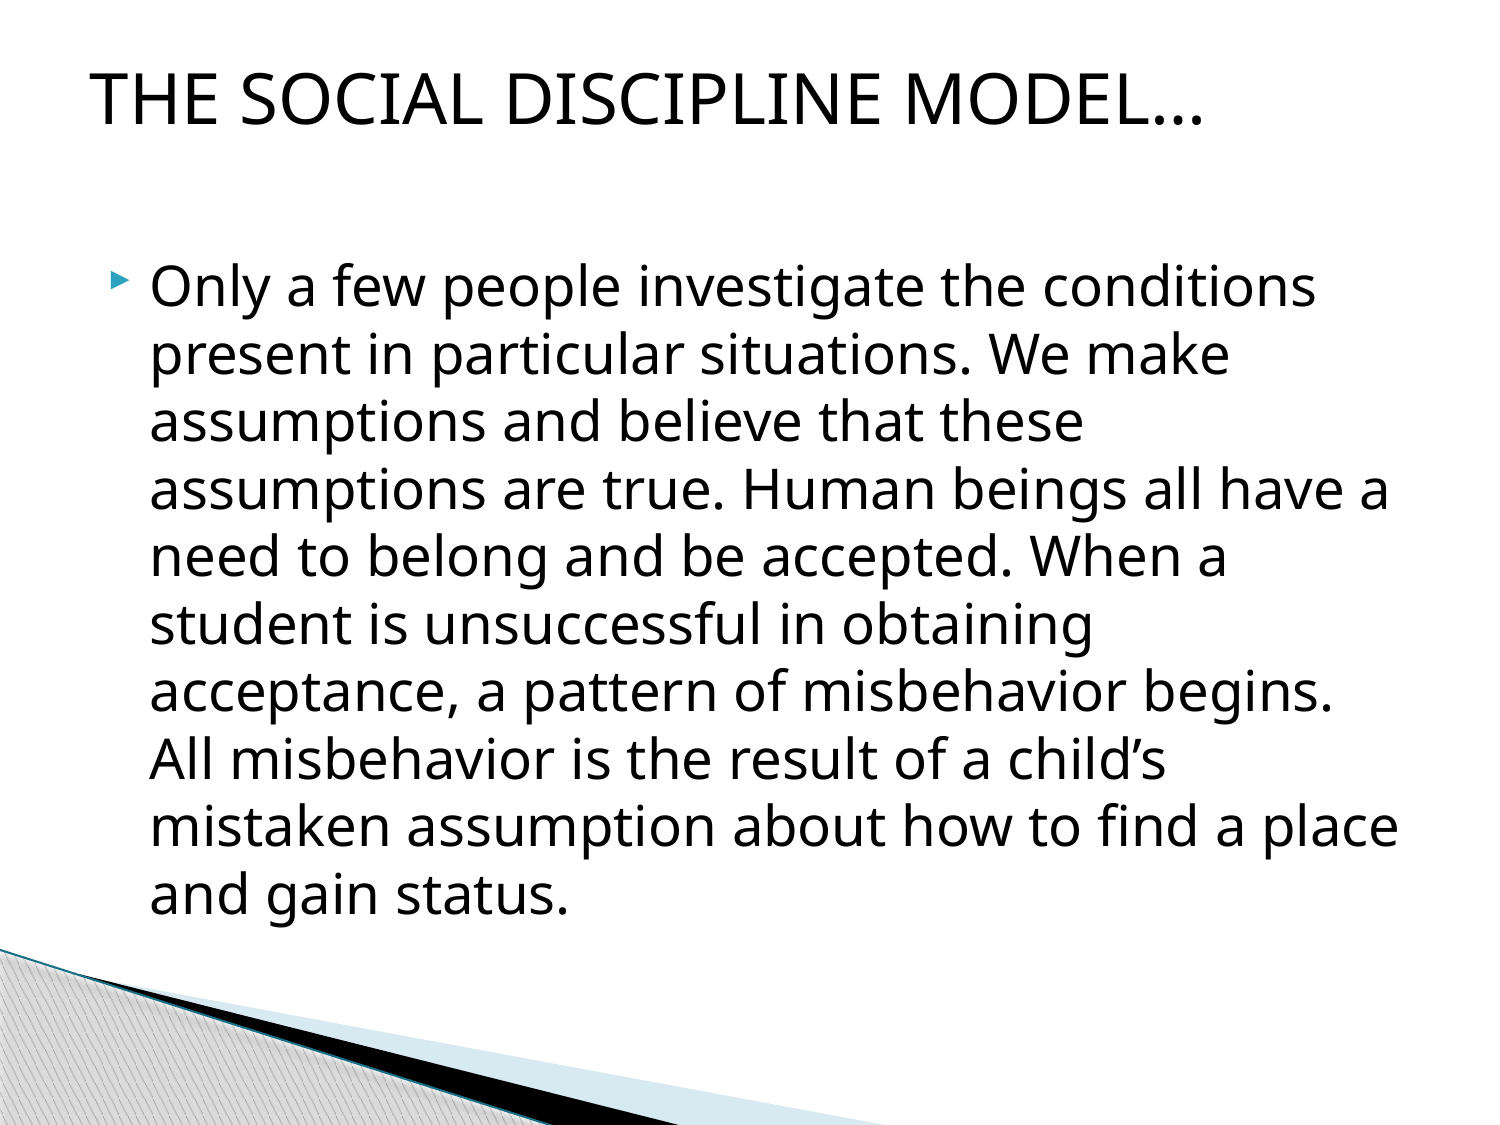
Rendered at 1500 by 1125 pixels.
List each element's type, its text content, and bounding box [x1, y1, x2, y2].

list Only a few people investigate the conditions present in particular situations. We make assumptions and believe that these assumptions are true. Human beings all have a need to belong and be accepted. When a student is unsuccessful in obtaining acceptance, a pattern of misbehavior begins. All misbehavior is the result of a child’s mistaken assumption about how to find a place and gain status. [75, 243, 1425, 986]
title THE SOCIAL DISCIPLINE MODEL… [75, 45, 1425, 233]
